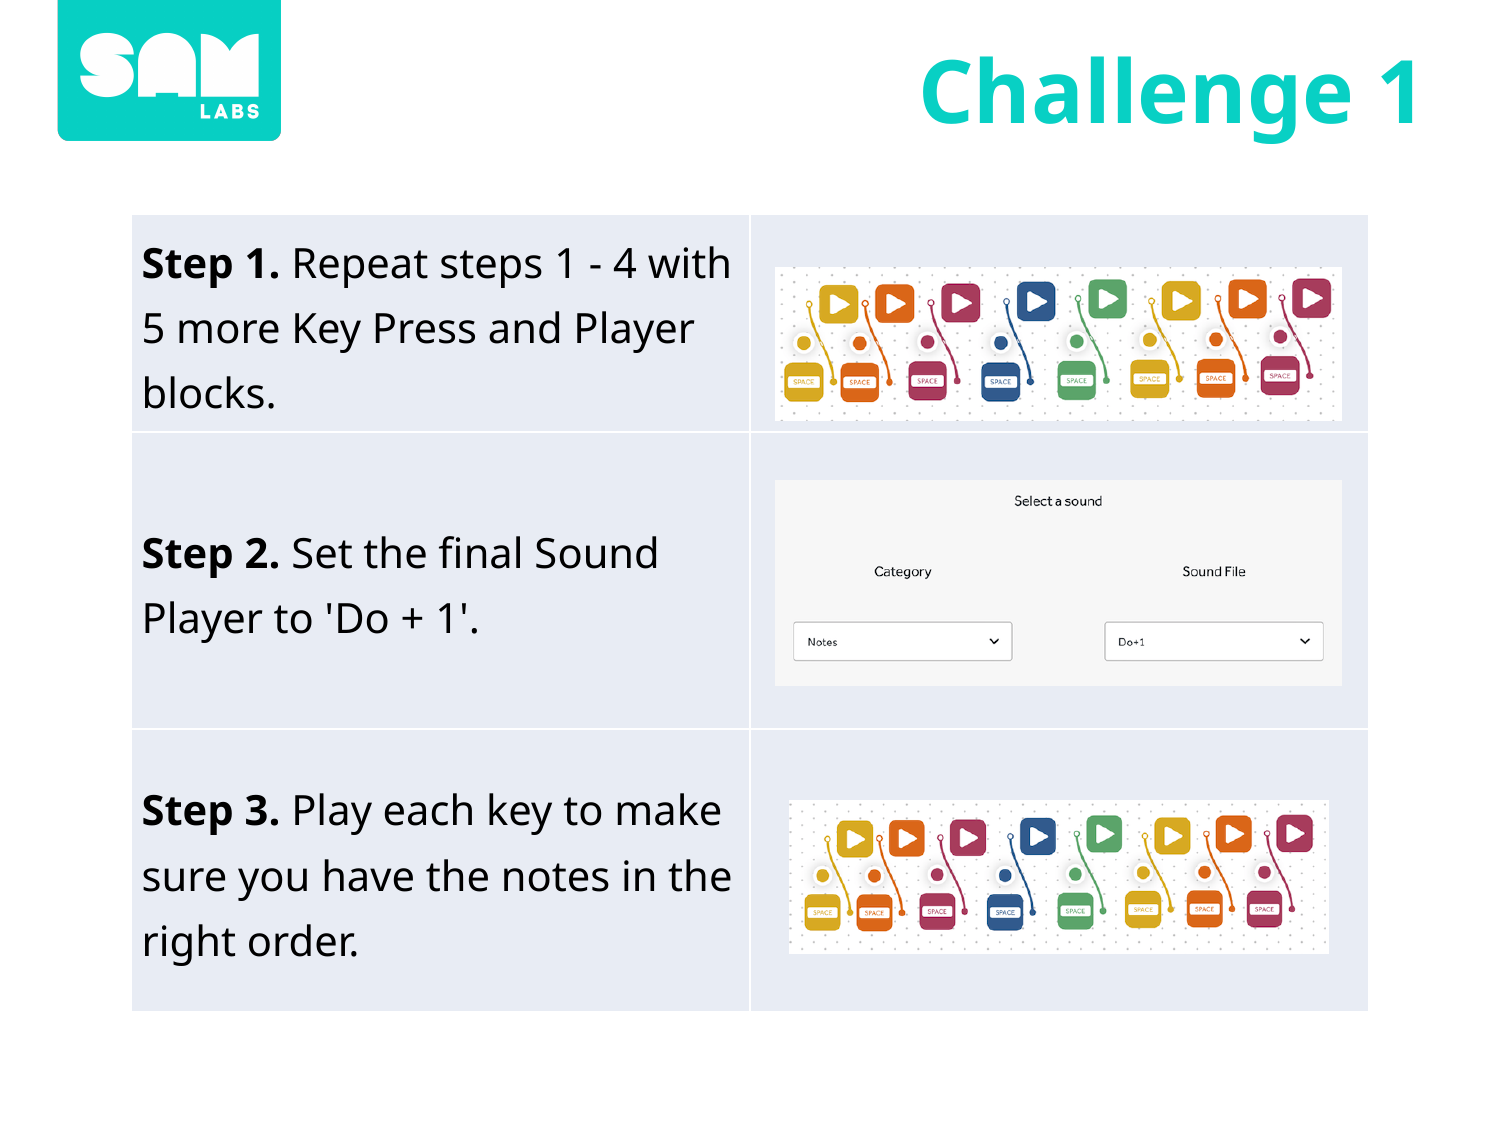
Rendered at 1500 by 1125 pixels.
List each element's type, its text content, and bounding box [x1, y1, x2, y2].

table_cell Step 2. Set the final Sound Player to 'Do + 1'. [132, 433, 749, 728]
table_header Step 1. Repeat steps 1 - 4 with 5 more Key Press and Player blocks. [132, 215, 749, 431]
table_cell [751, 730, 1368, 1011]
picture [0, 0, 281, 142]
table_cell [751, 433, 1368, 728]
table_header [751, 215, 1368, 431]
table_cell Step 3. Play each key to make sure you have the notes in the right order. [132, 730, 749, 1011]
picture [775, 480, 1342, 686]
picture [788, 800, 1329, 954]
picture [775, 267, 1342, 421]
text_box Challenge 1 [286, 39, 1427, 142]
